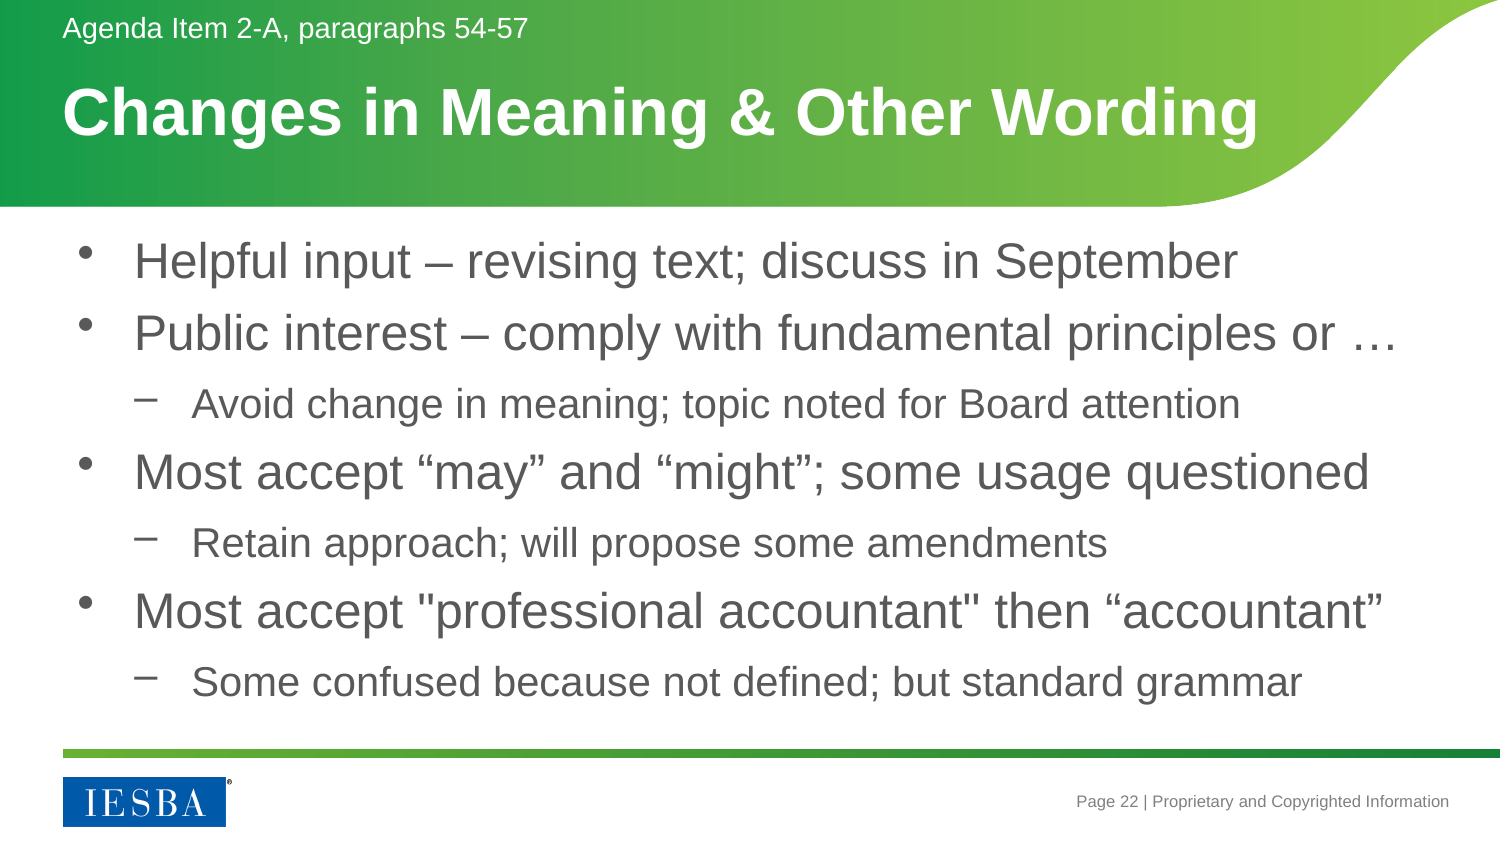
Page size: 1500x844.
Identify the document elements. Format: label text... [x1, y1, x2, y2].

picture [0, 0, 1500, 207]
list Helpful input – revising text; discuss in September Public interest – comply with fundamental principles or … Avoid change in meaning; topic noted for Board attention Most accept “may” and “might”; some usage questioned Retain approach; will propose some amendments Most accept "professional accountant" then “accountant” Some confused because not defined; but standard grammar [62, 220, 1450, 724]
picture [63, 777, 232, 827]
title Changes in Meaning & Other Wording [62, 75, 1300, 142]
subtitle Agenda Item 2-A, paragraphs 54-57 [62, 9, 550, 35]
